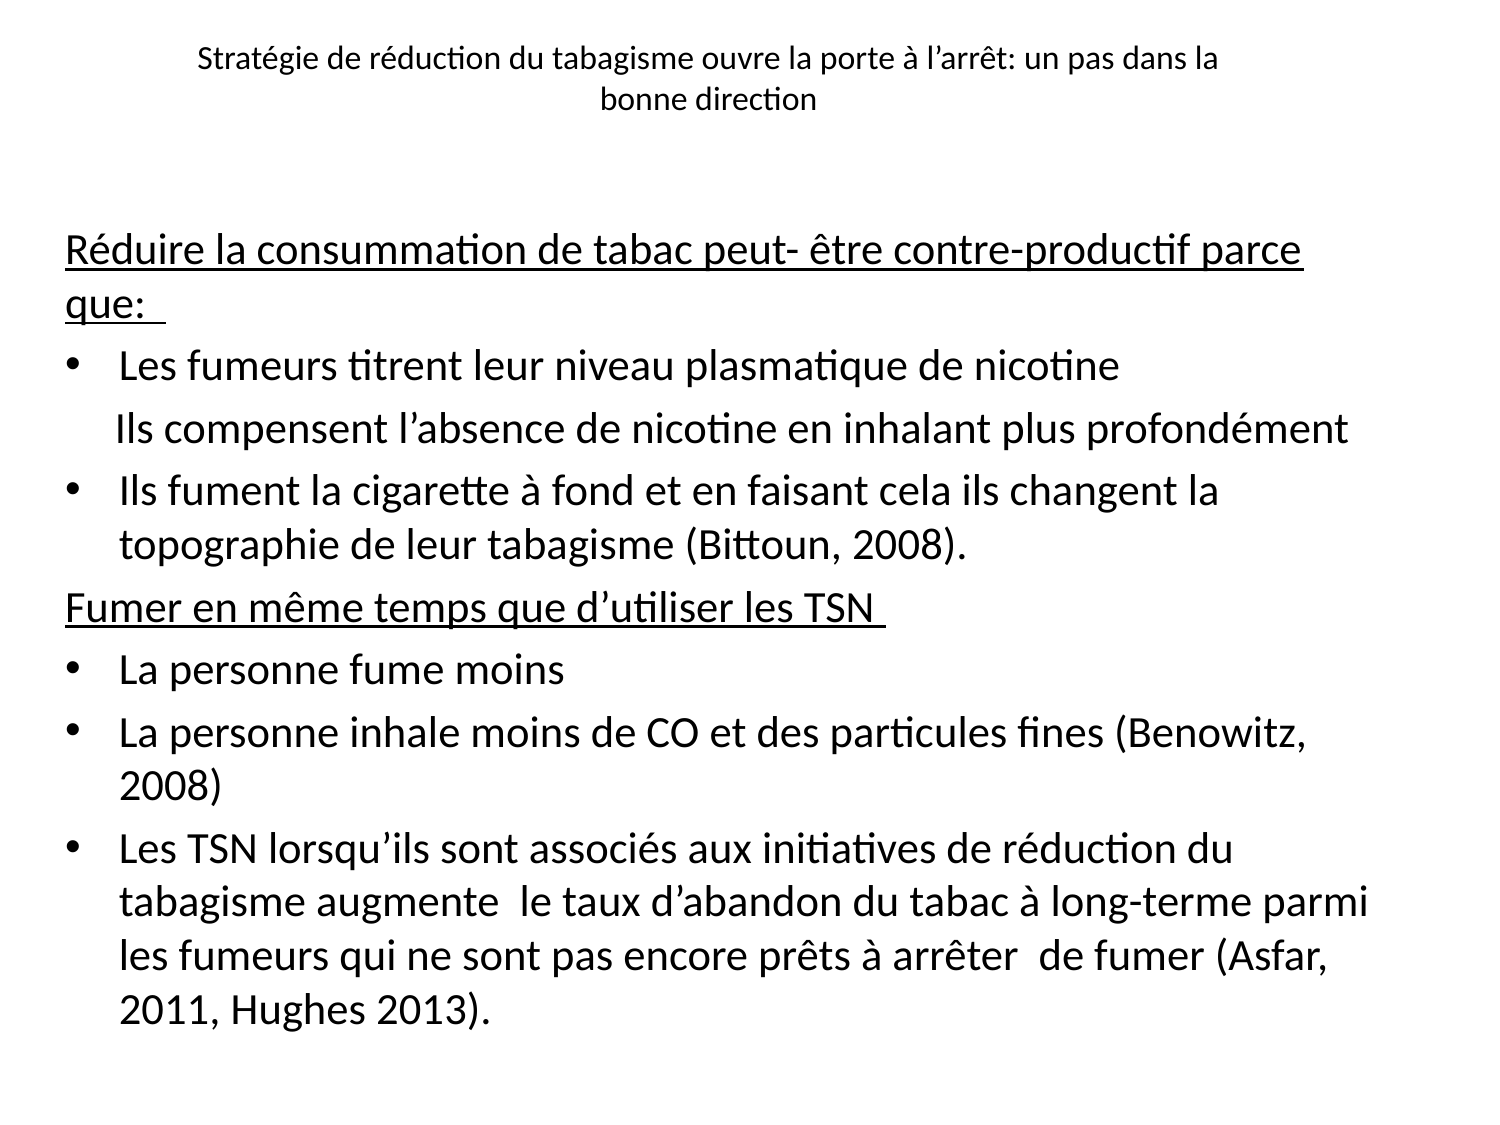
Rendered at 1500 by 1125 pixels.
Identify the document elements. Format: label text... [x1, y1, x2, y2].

list Réduire la consummation de tabac peut- être contre-productif parce que: Les fumeurs titrent leur niveau plasmatique de nicotine Ils compensent l’absence de nicotine en inhalant plus profondément Ils fument la cigarette à fond et en faisant cela ils changent la topographie de leur tabagisme (Bittoun, 2008). Fumer en même temps que d’utiliser les TSN La personne fume moins La personne inhale moins de CO et des particules fines (Benowitz, 2008) Les TSN lorsqu’ils sont associés aux initiatives de réduction du tabagisme augmente le taux d’abandon du tabac à long-terme parmi les fumeurs qui ne sont pas encore prêts à arrêter de fumer (Asfar, 2011, Hughes 2013). [50, 212, 1400, 1050]
title Stratégie de réduction du tabagisme ouvre la porte à l’arrêt: un pas dans la bonne direction [137, 0, 1280, 125]
